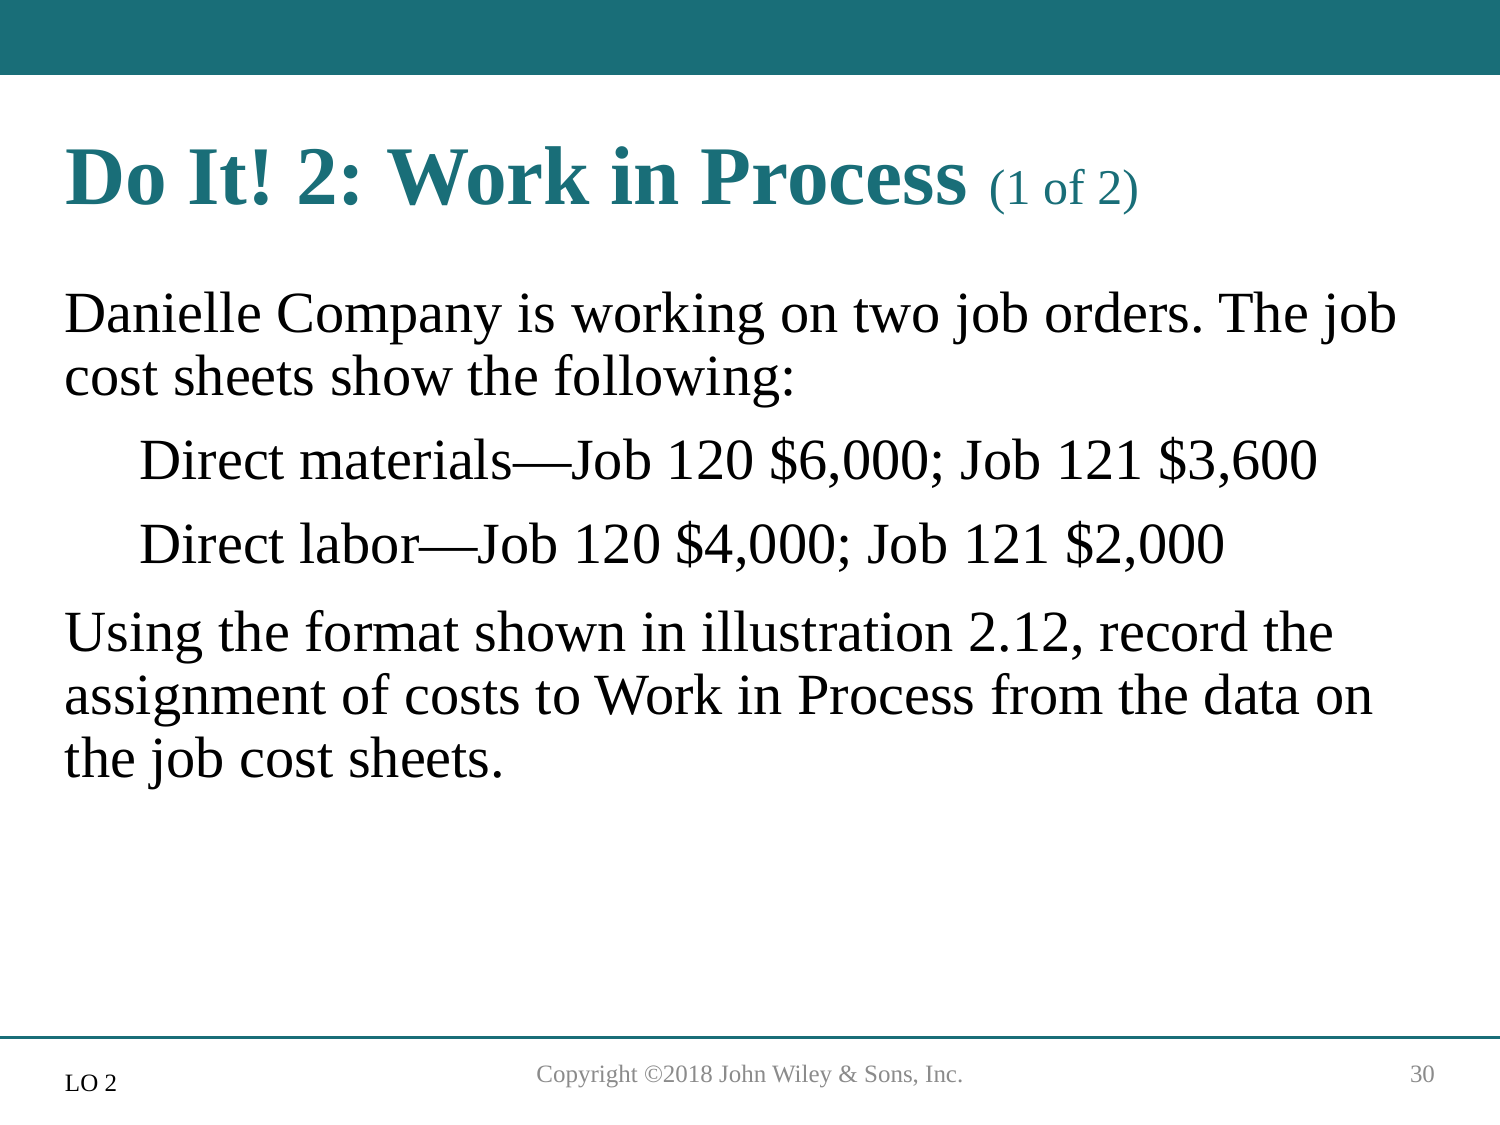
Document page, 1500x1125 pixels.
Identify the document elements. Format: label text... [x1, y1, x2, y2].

title Do It! 2: Work in Process (1 of 2) [50, 125, 1450, 238]
list Danielle Company is working on two job orders. The job cost sheets show the following: Direct materials—Job 120 $6,000; Job 121 $3,600 Direct labor—Job 120 $4,000; Job 121 $2,000 Using the format shown in illustration 2.12, record the assignment of costs to Work in Process from the data on the job cost sheets. [50, 275, 1425, 963]
slide_number 30 [1059, 1042, 1450, 1103]
list L O 2 [50, 1062, 150, 1113]
footer Copyright ©2018 John Wiley & Sons, Inc. [496, 1042, 1004, 1103]
